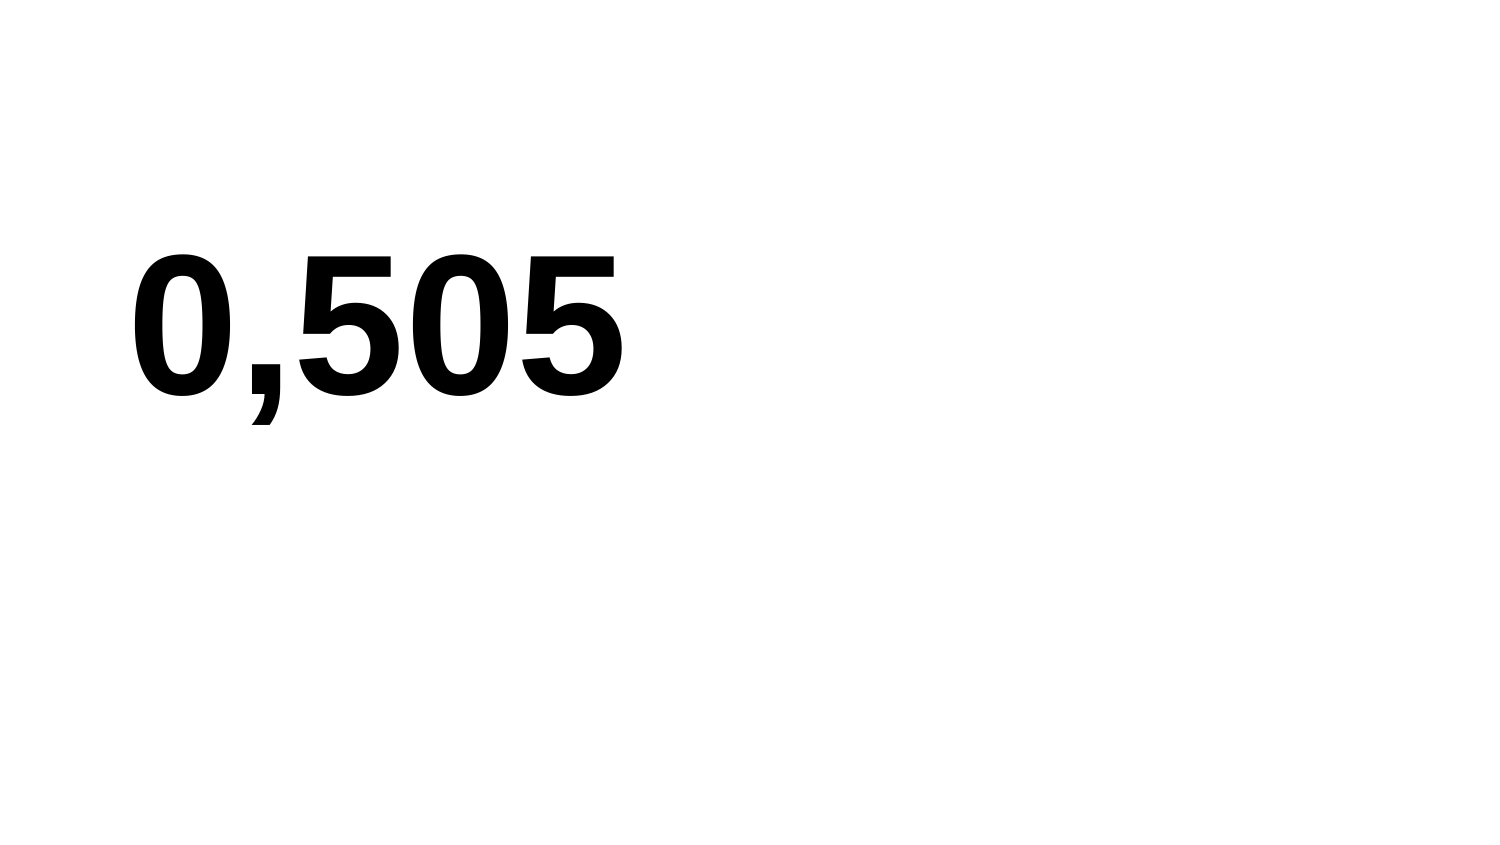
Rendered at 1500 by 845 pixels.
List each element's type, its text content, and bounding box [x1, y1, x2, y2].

text_box 0,505 [112, 259, 1388, 450]
